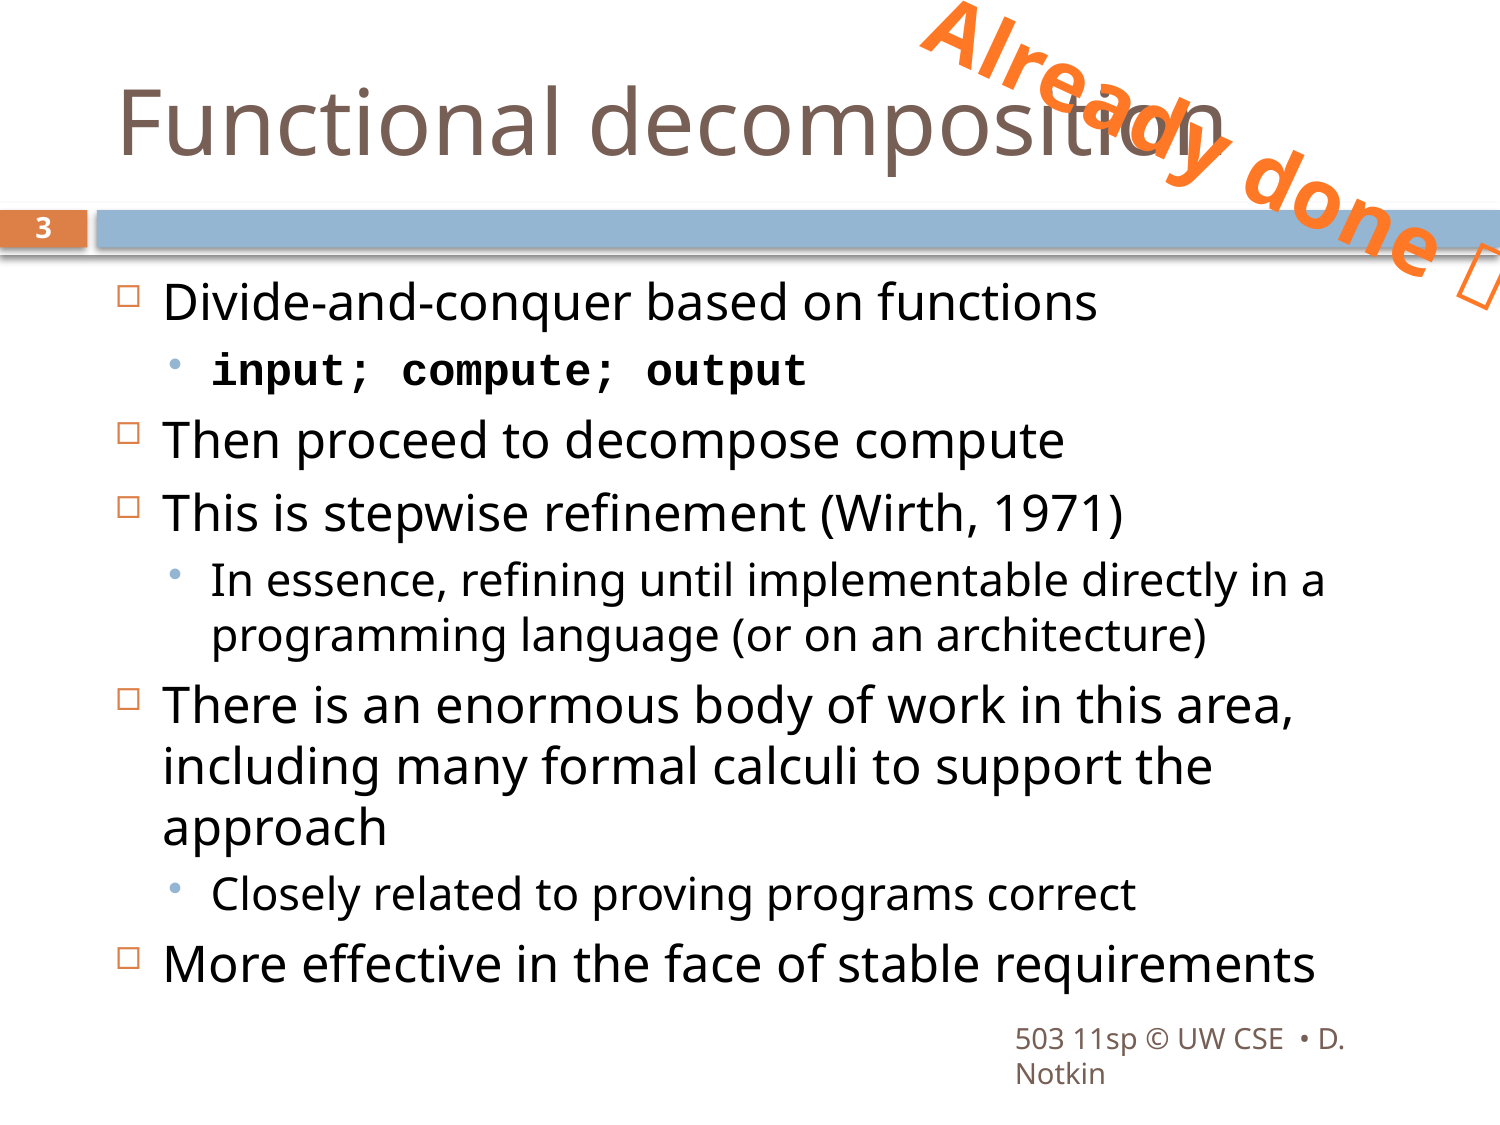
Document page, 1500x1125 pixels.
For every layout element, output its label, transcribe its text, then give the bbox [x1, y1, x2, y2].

slide_number 3 [0, 208, 88, 249]
title Functional decomposition [1117, 37, 1438, 187]
title Functional decomposition [100, 37, 1190, 200]
text_box Already done  [895, 0, 1500, 343]
list Divide-and-conquer based on functions input; compute; output Then proceed to decompose compute This is stepwise refinement (Wirth, 1971) In essence, refining until implementable directly in a programming language (or on an architecture) There is an enormous body of work in this area, including many formal calculi to support the approach Closely related to proving programs correct More effective in the face of stable requirements [100, 262, 1438, 1005]
slide_number 503 11sp © UW CSE • D. Notkin [999, 1025, 1438, 1085]
